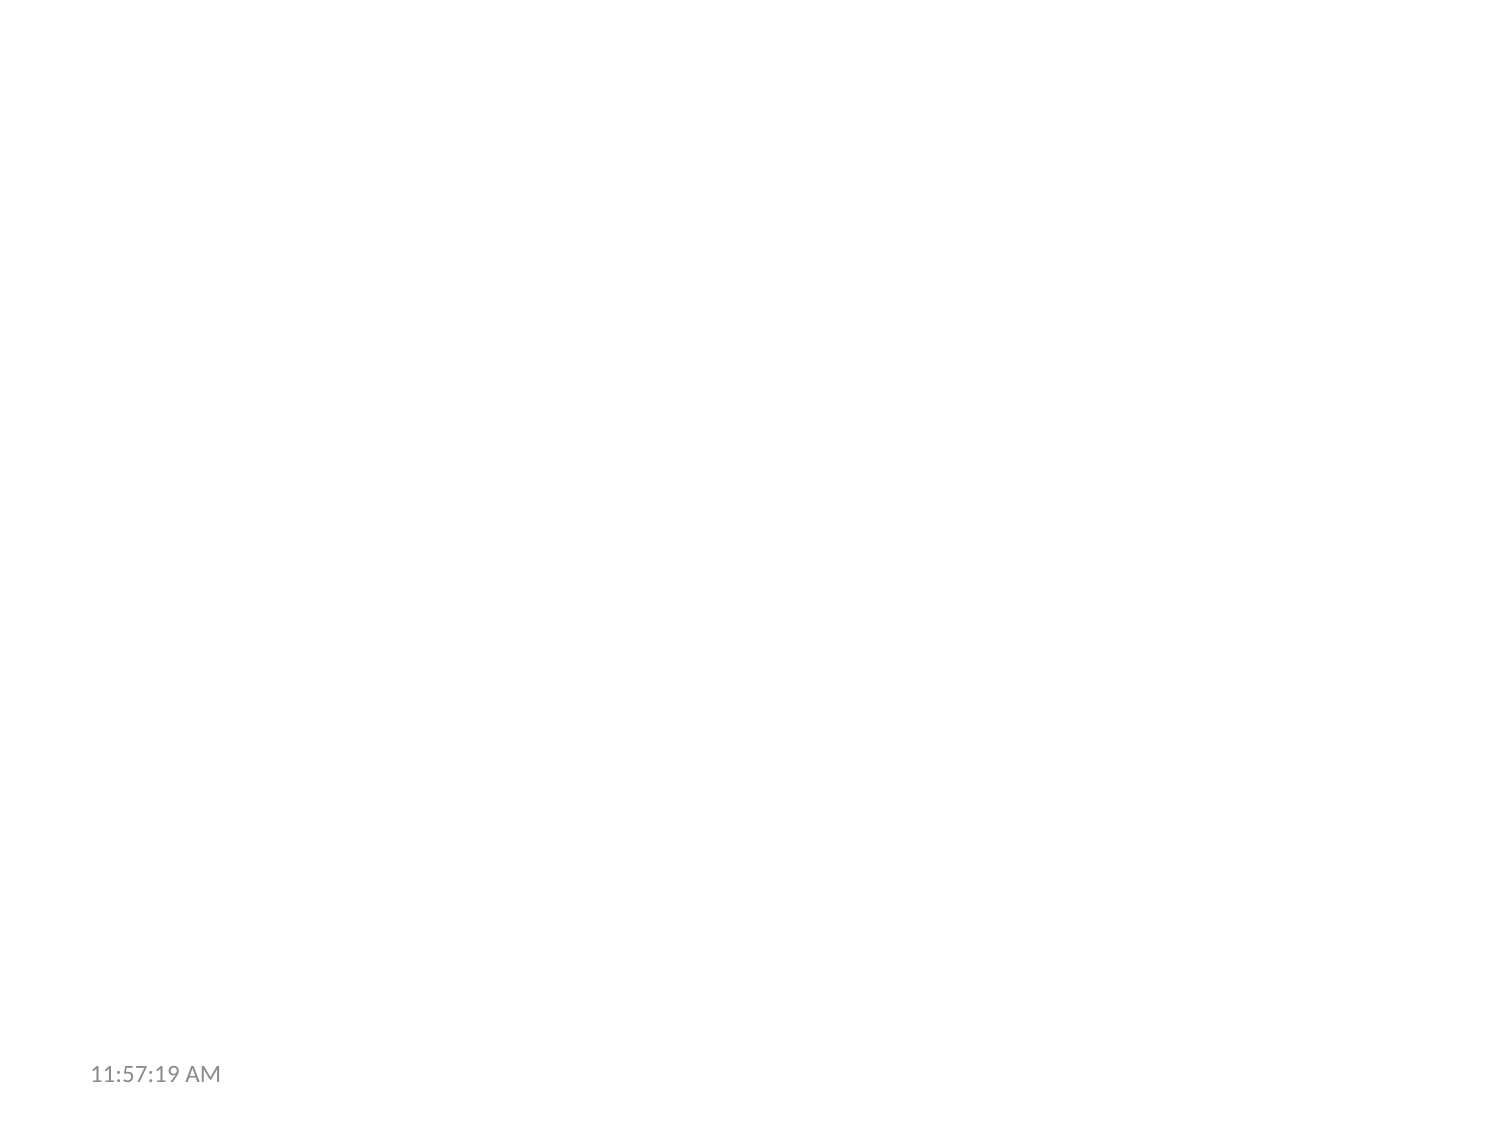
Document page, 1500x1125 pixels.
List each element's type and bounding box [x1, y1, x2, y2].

slide_number [75, 1042, 425, 1103]
